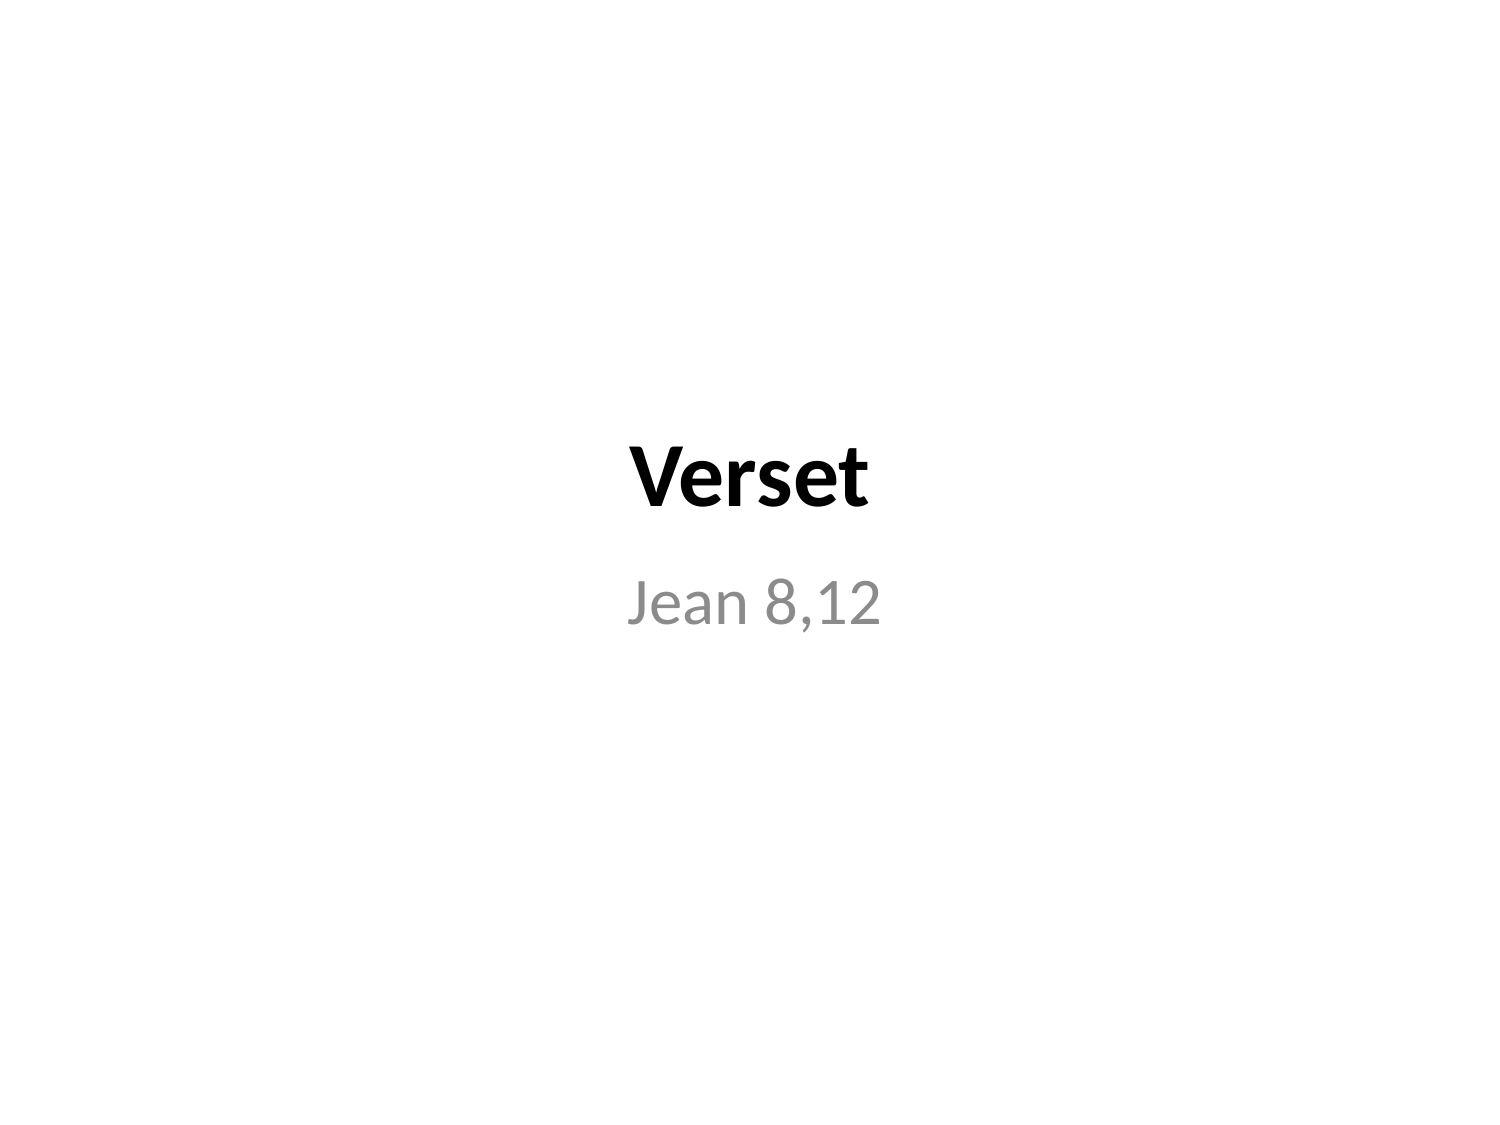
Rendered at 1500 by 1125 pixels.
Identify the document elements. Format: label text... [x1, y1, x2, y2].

subtitle Jean 8,12 [230, 550, 1281, 839]
title Verset [112, 349, 1388, 591]
